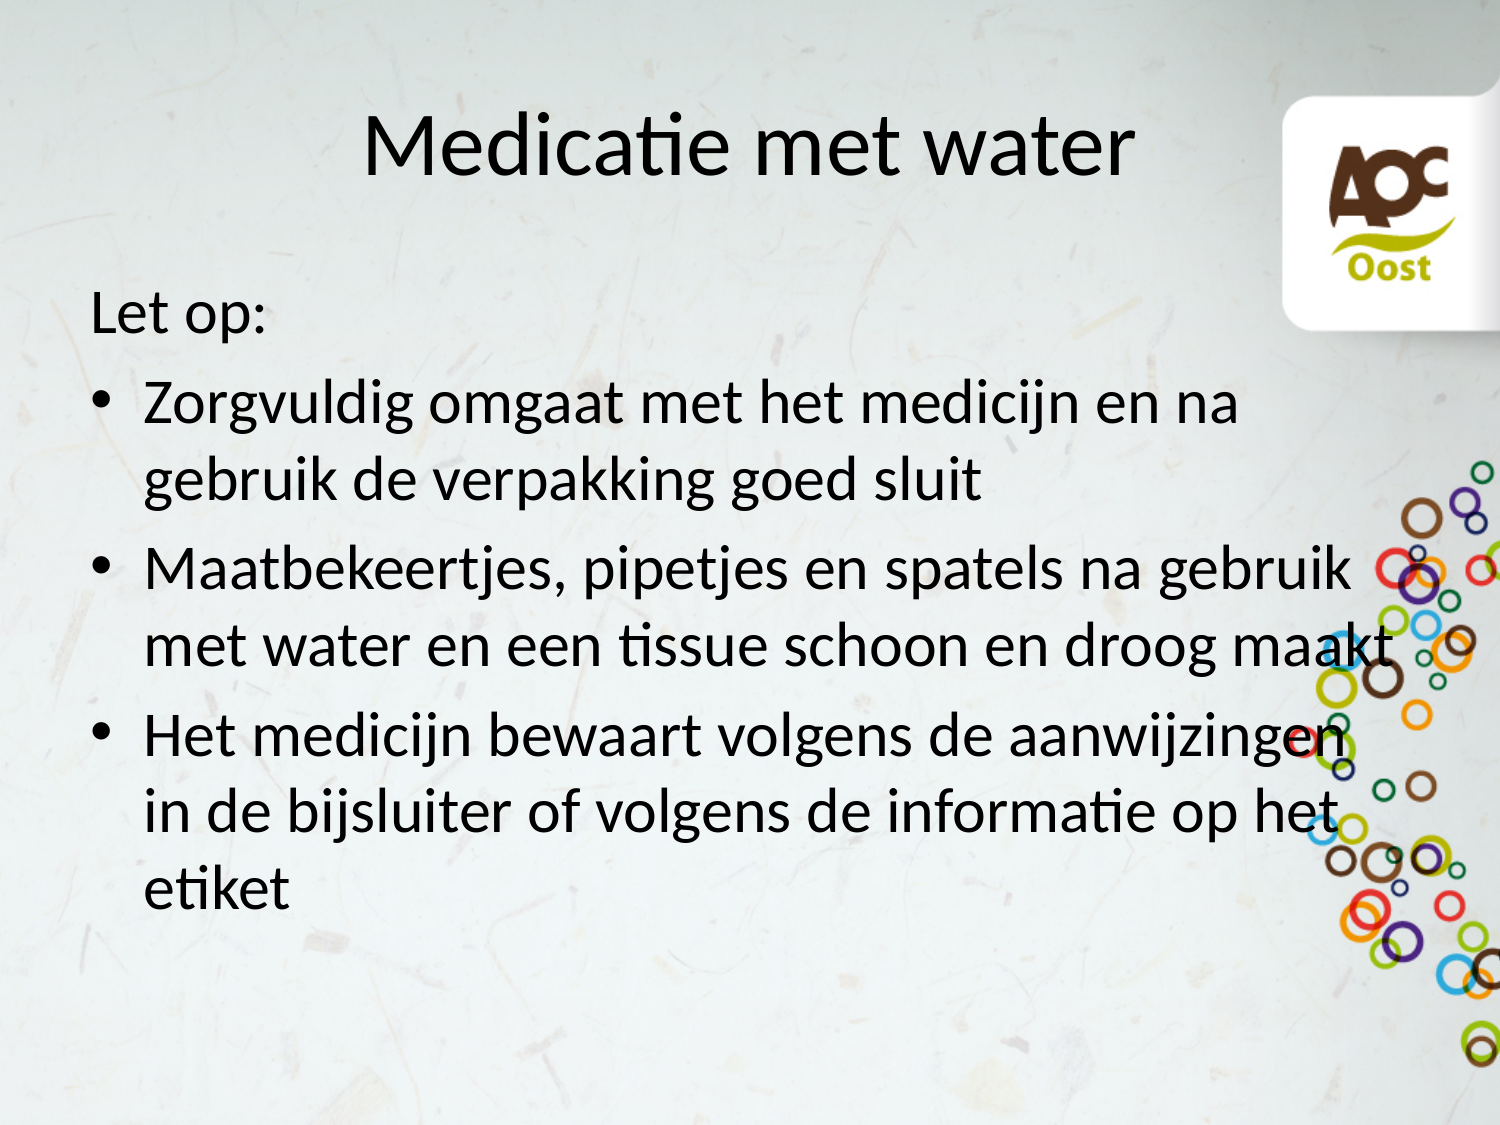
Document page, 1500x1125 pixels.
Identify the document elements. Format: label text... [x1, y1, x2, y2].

title Medicatie met water [75, 45, 1425, 233]
picture [0, 0, 1500, 1125]
list Let op: Zorgvuldig omgaat met het medicijn en na gebruik de verpakking goed sluit Maatbekeertjes, pipetjes en spatels na gebruik met water en een tissue schoon en droog maakt Het medicijn bewaart volgens de aanwijzingen in de bijsluiter of volgens de informatie op het etiket [75, 262, 1425, 1005]
